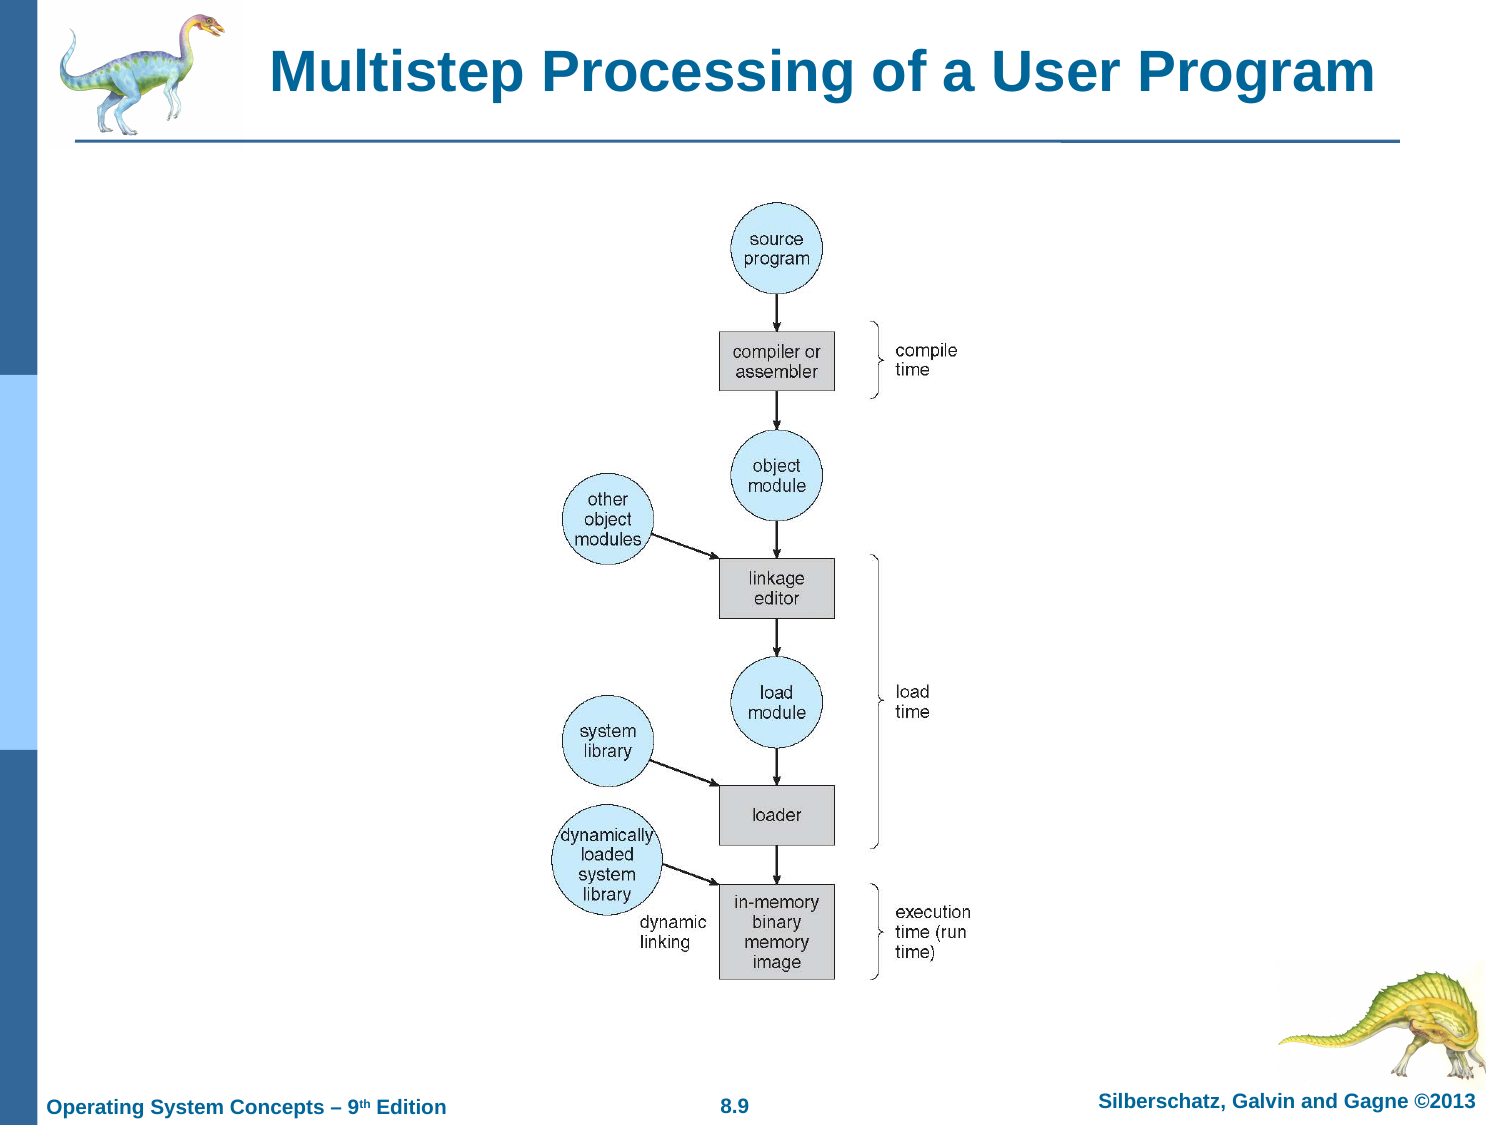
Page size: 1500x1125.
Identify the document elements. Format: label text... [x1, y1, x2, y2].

picture [551, 201, 971, 980]
picture [1275, 959, 1486, 1090]
picture [46, 0, 243, 149]
title Multistep Processing of a User Program [178, 16, 1485, 112]
